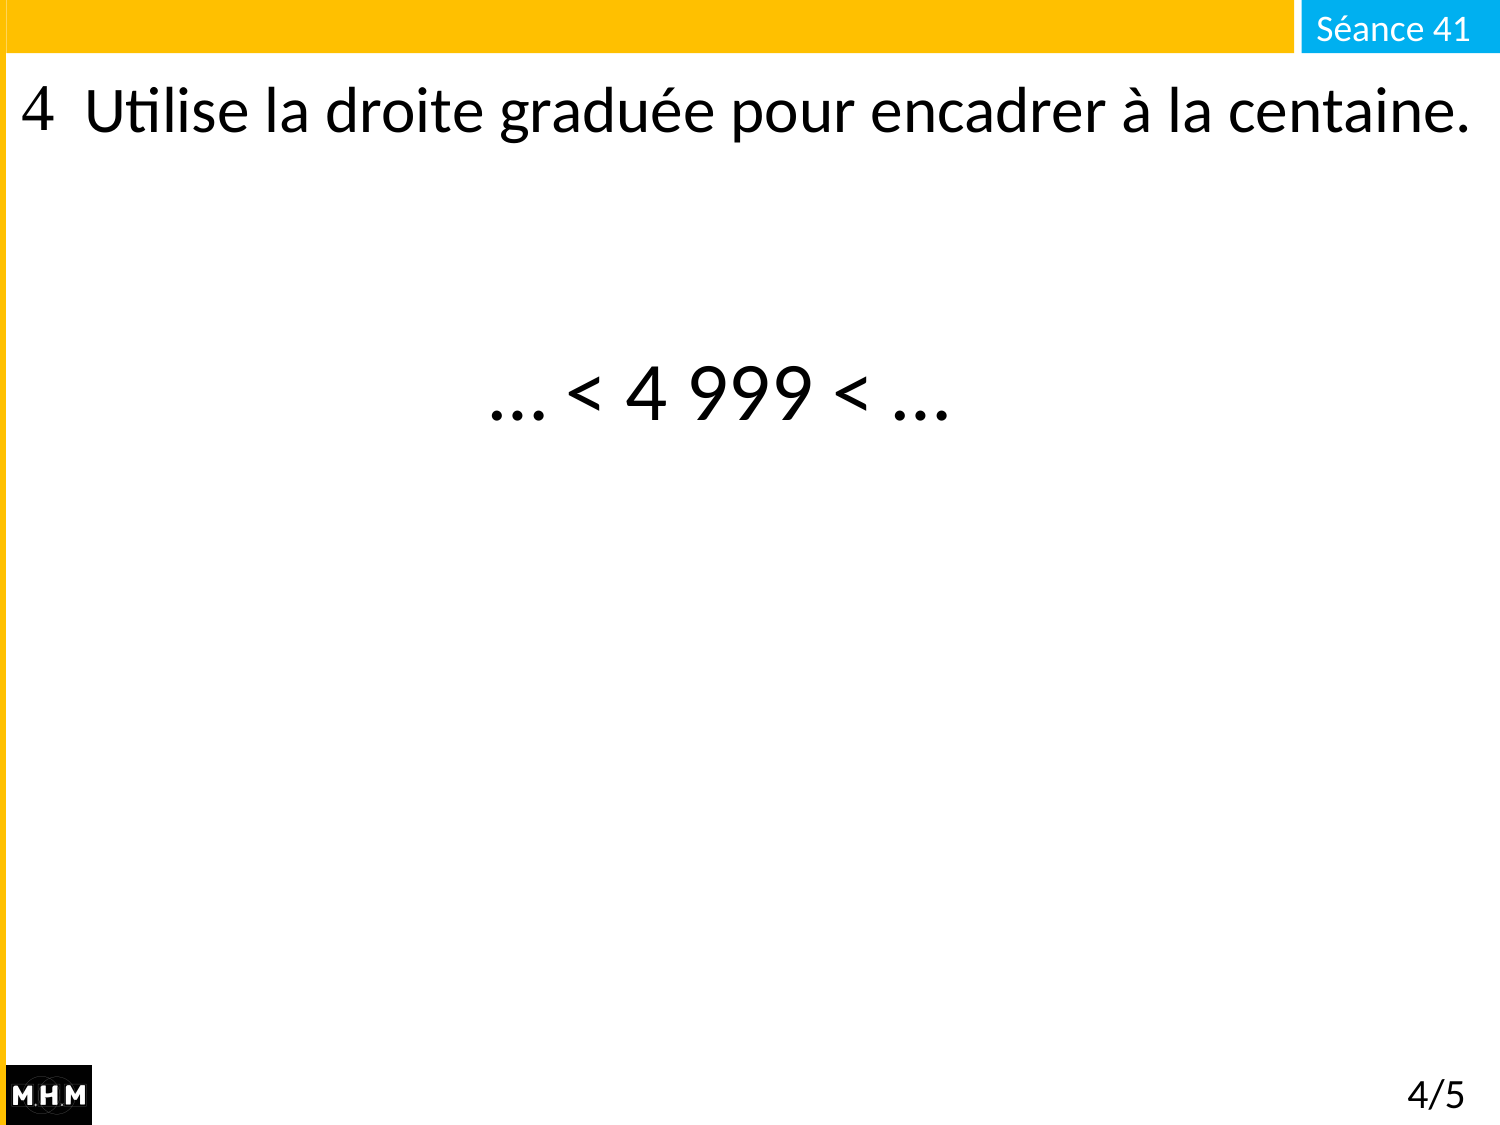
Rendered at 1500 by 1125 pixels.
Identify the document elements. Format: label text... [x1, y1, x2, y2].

title Utilise la droite graduée pour encadrer à la centaine. [69, 41, 1500, 181]
picture [6, 1065, 92, 1125]
text_box … < 4 999 < … [474, 329, 1111, 445]
list 4/5 [1373, 1064, 1500, 1125]
